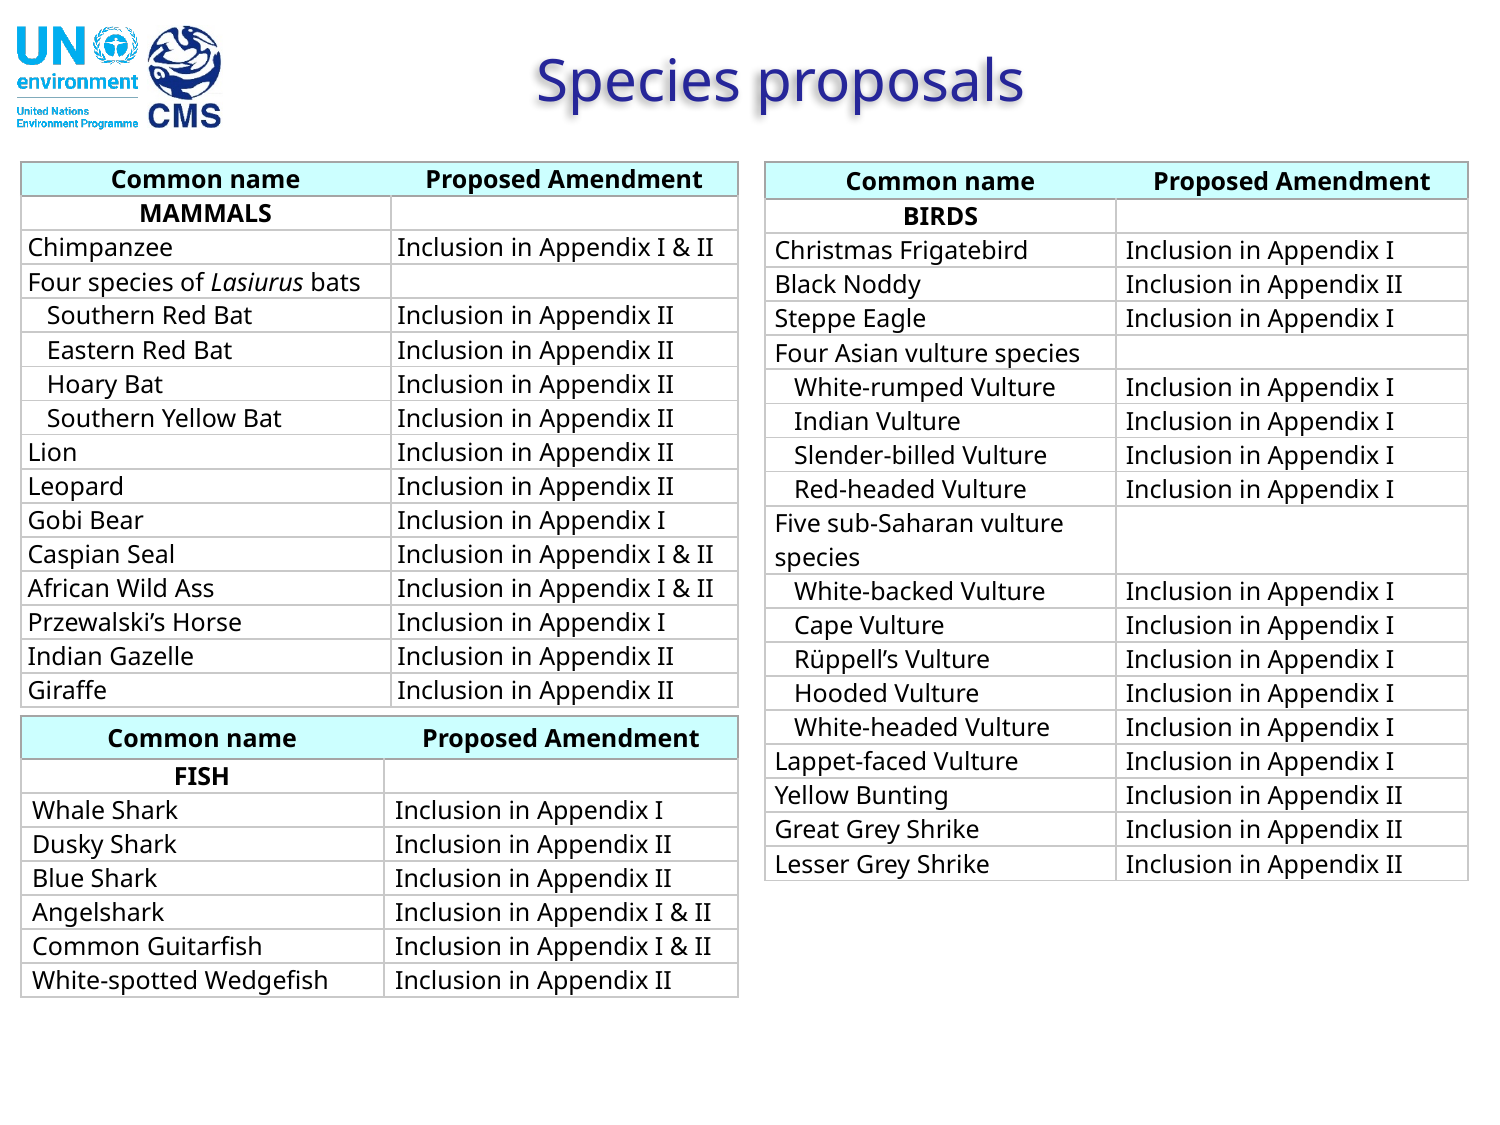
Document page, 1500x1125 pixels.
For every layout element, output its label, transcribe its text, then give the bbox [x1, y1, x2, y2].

table_cell Inclusion in Appendix I [1117, 302, 1467, 334]
table_cell Lion [22, 435, 390, 468]
picture [0, 4, 93, 149]
table_cell Inclusion in Appendix II [385, 964, 737, 996]
table_cell Eastern Red Bat [22, 333, 390, 366]
table_cell Inclusion in Appendix II [392, 470, 737, 502]
table_cell Lesser Grey Shrike [766, 847, 1115, 880]
table_cell Dusky Shark [22, 828, 383, 860]
table_cell Inclusion in Appendix II [392, 367, 737, 400]
table_cell Southern Red Bat [22, 299, 390, 331]
table_cell Inclusion in Appendix I [1117, 609, 1467, 641]
table_cell [385, 760, 737, 792]
table_cell Hooded Vulture [766, 677, 1115, 709]
table_cell Four Asian vulture species [766, 336, 1115, 368]
table_cell Yellow Bunting [766, 779, 1115, 811]
table_cell Leopard [22, 470, 390, 502]
table_cell Common Guitarfish [22, 930, 383, 962]
table_cell FISH [22, 760, 383, 792]
table_cell Gobi Bear [22, 504, 390, 536]
table_cell Christmas Frigatebird [766, 234, 1115, 266]
table_header Proposed Amendment [384, 717, 737, 758]
table_cell Whale Shark [22, 794, 383, 826]
table_cell Hoary Bat [22, 367, 390, 400]
table_cell Chimpanzee [22, 231, 390, 263]
table_cell Lappet-faced Vulture [766, 745, 1115, 777]
table_cell Inclusion in Appendix I & II [385, 930, 737, 962]
table_header Common name [22, 717, 384, 758]
table_cell BIRDS [766, 200, 1115, 232]
table_header Common name [22, 163, 391, 195]
table_cell Inclusion in Appendix I [1117, 711, 1467, 743]
table_header Proposed Amendment [391, 163, 737, 195]
table_cell Inclusion in Appendix II [385, 862, 737, 894]
table_cell Inclusion in Appendix I [1117, 404, 1467, 437]
table_cell African Wild Ass [22, 572, 390, 604]
table_cell Inclusion in Appendix I [1117, 370, 1467, 403]
table_cell Giraffe [22, 674, 390, 706]
table_cell Inclusion in Appendix II [1117, 268, 1467, 300]
table_cell Inclusion in Appendix I [385, 794, 737, 826]
table_cell Great Grey Shrike [766, 813, 1115, 845]
table_cell Inclusion in Appendix II [385, 828, 737, 860]
table_cell Steppe Eagle [766, 302, 1115, 334]
table_cell Inclusion in Appendix II [1117, 847, 1467, 880]
table_cell Inclusion in Appendix II [392, 401, 737, 434]
table_cell Inclusion in Appendix II [392, 299, 737, 331]
table_cell White-rumped Vulture [766, 370, 1115, 403]
table_cell Blue Shark [22, 862, 383, 894]
table_header Common name [766, 163, 1116, 198]
table_cell Inclusion in Appendix I [1117, 575, 1467, 607]
table_cell Cape Vulture [766, 609, 1115, 641]
table_cell Slender-billed Vulture [766, 438, 1115, 471]
table_cell White-headed Vulture [766, 711, 1115, 743]
table_cell Inclusion in Appendix I [1117, 234, 1467, 266]
table_cell Inclusion in Appendix II [392, 435, 737, 468]
table_cell Indian Vulture [766, 404, 1115, 437]
table_cell Rüppell’s Vulture [766, 643, 1115, 675]
table_cell Black Noddy [766, 268, 1115, 300]
table_cell Four species of Lasiurus bats [22, 265, 390, 297]
table_cell Inclusion in Appendix I & II [385, 896, 737, 928]
table_cell Inclusion in Appendix I [1117, 438, 1467, 471]
table_cell Inclusion in Appendix I & II [392, 572, 737, 604]
table_cell Inclusion in Appendix I [1117, 643, 1467, 675]
table_cell Inclusion in Appendix I [392, 504, 737, 536]
table_cell [1117, 507, 1467, 573]
table_cell Przewalski’s Horse [22, 606, 390, 638]
table_cell Inclusion in Appendix I [1117, 677, 1467, 709]
table_cell Inclusion in Appendix I [1117, 745, 1467, 777]
table_cell Southern Yellow Bat [22, 401, 390, 434]
table_cell Inclusion in Appendix I [1117, 472, 1467, 505]
table_cell [392, 197, 737, 229]
table_cell MAMMALS [22, 197, 390, 229]
table_cell White-backed Vulture [766, 575, 1115, 607]
table_cell [1117, 200, 1467, 232]
table_cell Inclusion in Appendix II [392, 674, 737, 706]
table_cell Inclusion in Appendix II [392, 640, 737, 672]
table_cell Red-headed Vulture [766, 472, 1115, 505]
table_cell White-spotted Wedgefish [22, 964, 383, 996]
text_box Species proposals [93, 0, 1469, 159]
table_cell [1117, 336, 1467, 368]
table_cell Five sub-Saharan vulture species [766, 507, 1115, 573]
table_cell Caspian Seal [22, 538, 390, 570]
table_cell Inclusion in Appendix II [392, 333, 737, 366]
table_cell Inclusion in Appendix I & II [392, 231, 737, 263]
table_cell Inclusion in Appendix II [1117, 779, 1467, 811]
table_cell Inclusion in Appendix II [1117, 813, 1467, 845]
table_cell [392, 265, 737, 297]
table_cell Inclusion in Appendix I [392, 606, 737, 638]
table_header Proposed Amendment [1116, 163, 1467, 198]
table_cell Indian Gazelle [22, 640, 390, 672]
table_cell Angelshark [22, 896, 383, 928]
table_cell Inclusion in Appendix I & II [392, 538, 737, 570]
